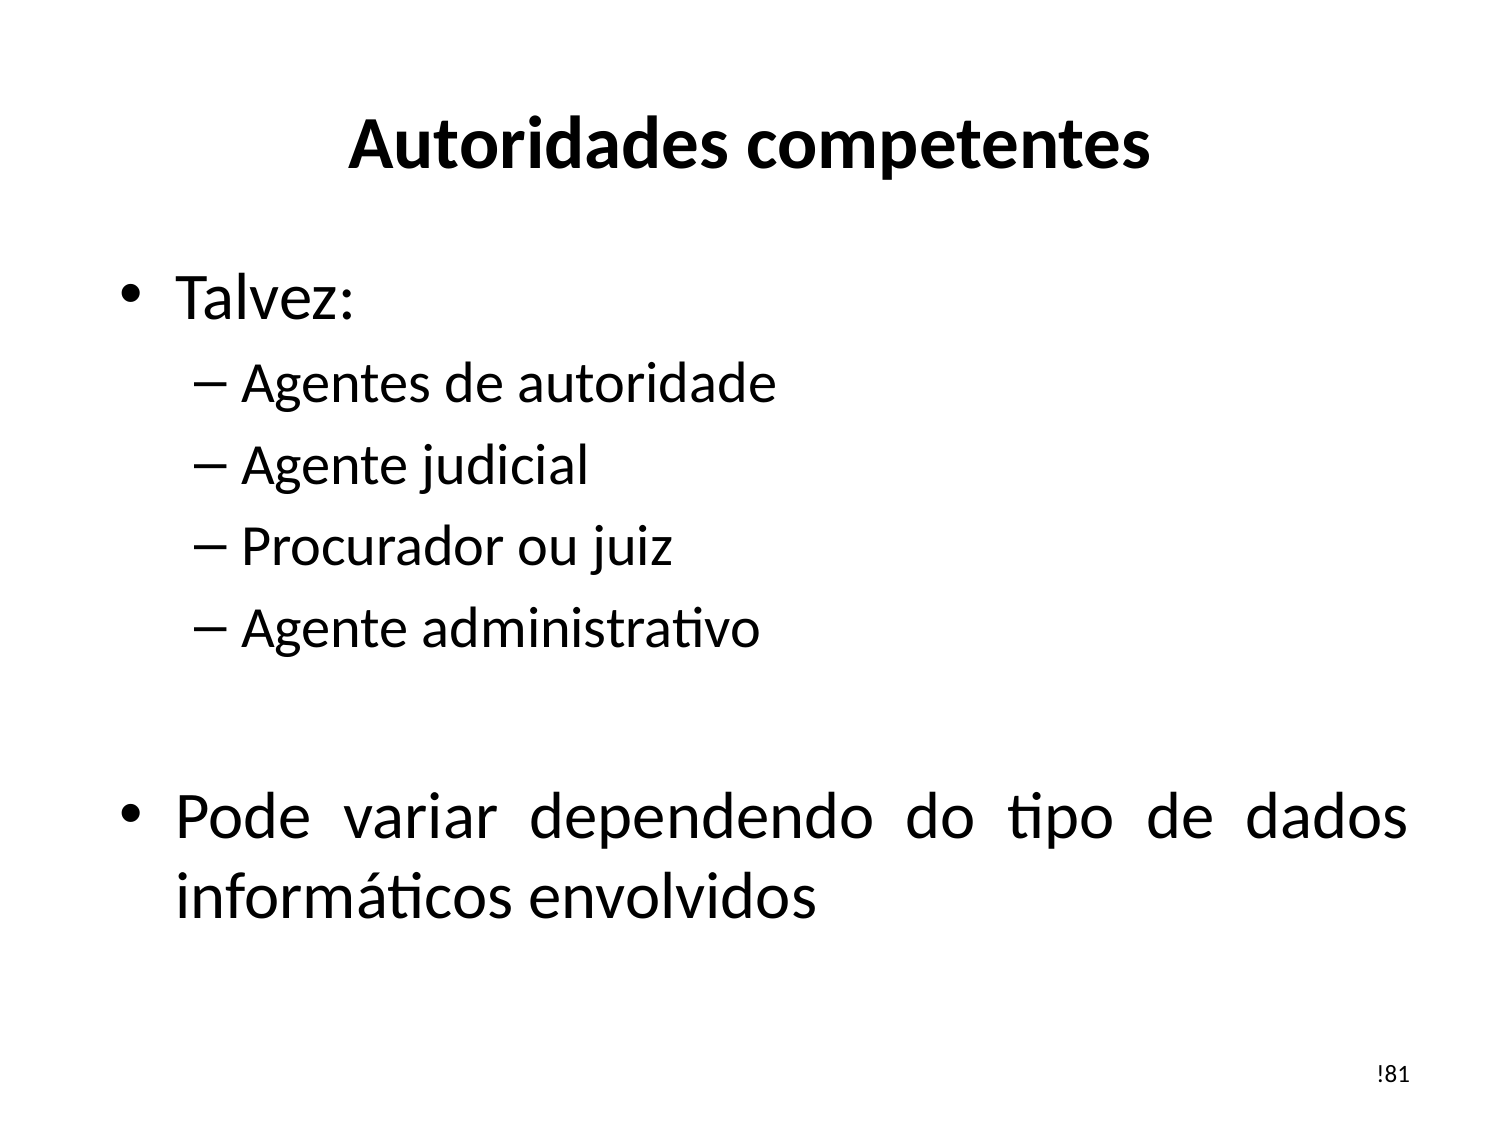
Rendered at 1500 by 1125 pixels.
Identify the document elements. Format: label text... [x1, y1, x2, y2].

list Talvez: Agentes de autoridade Agente judicial Procurador ou juiz Agente administrativo Pode variar dependendo do tipo de dados informáticos envolvidos [103, 244, 1426, 988]
title Autoridades competentes [74, 44, 1426, 233]
slide_number !81 [1074, 1042, 1425, 1103]
